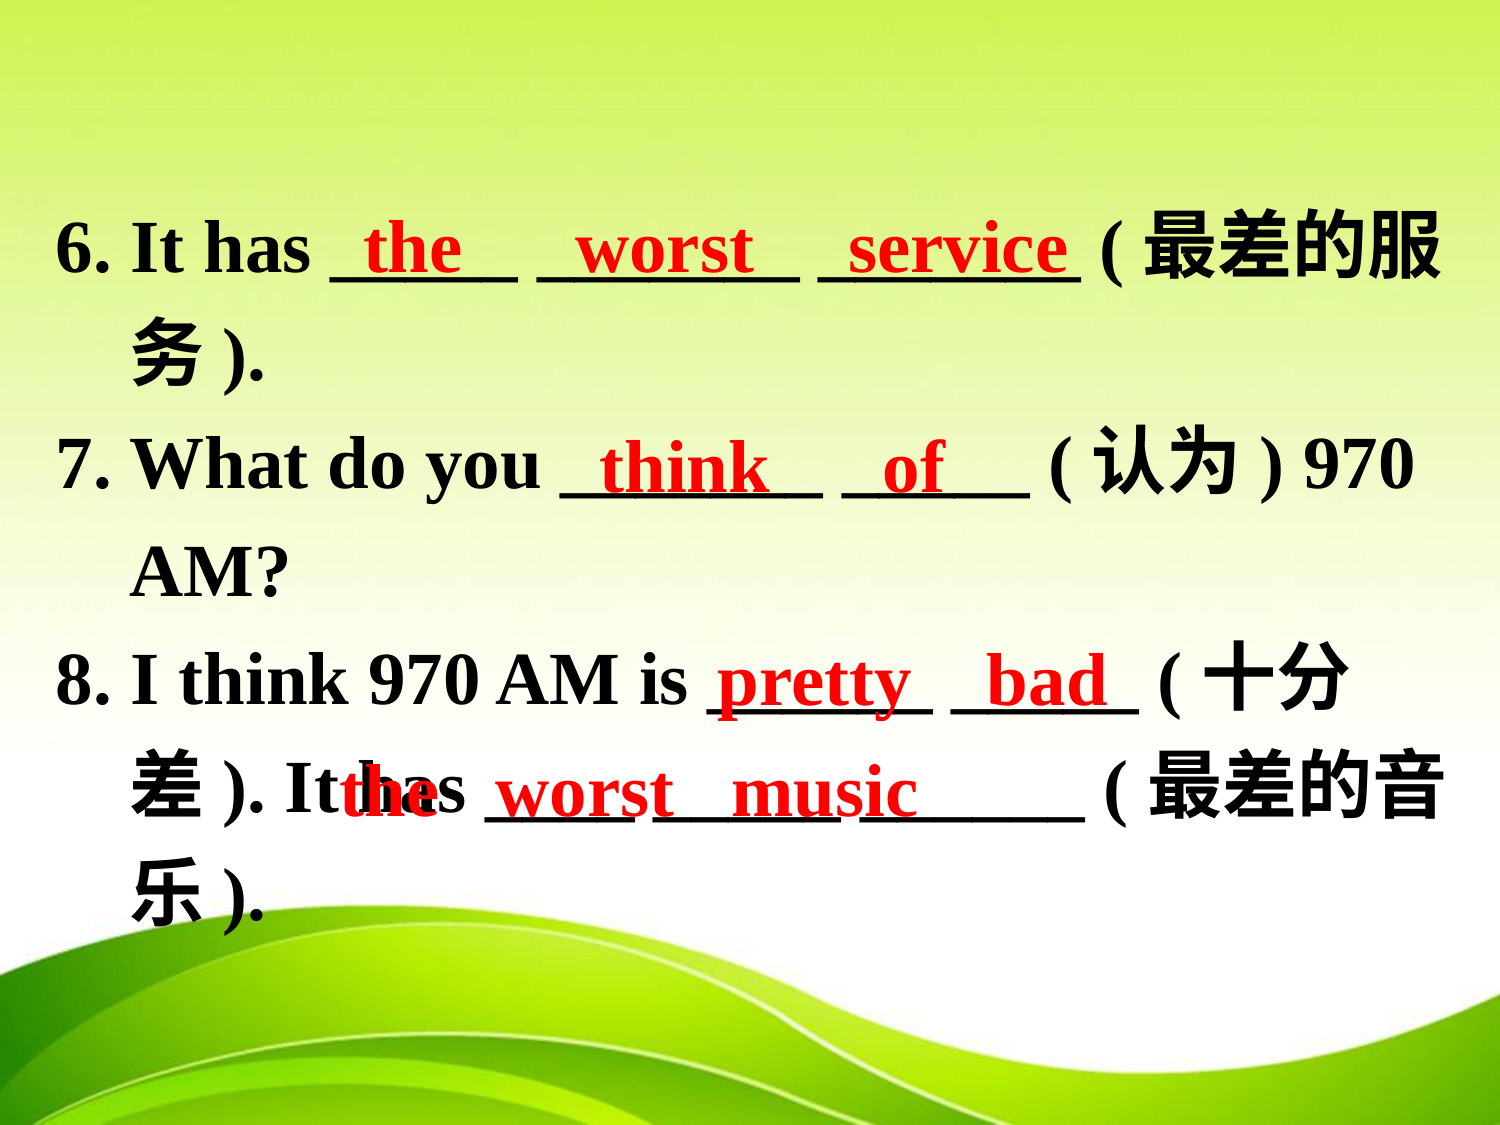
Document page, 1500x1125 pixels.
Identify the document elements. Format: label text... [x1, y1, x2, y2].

text_box think of [584, 392, 1093, 515]
text_box the worst service [348, 172, 1341, 296]
text_box the worst music [324, 716, 1016, 839]
text_box pretty bad [702, 604, 1223, 728]
picture [0, 0, 1500, 1125]
text_box 6. It has _____ _______ _______ (最差的服务). 7. What do you _______ _____ (认为) 970 AM? 8. I think 970 AM is ______ _____ (十分差). It has ____ _____ ______ (最差的音乐). [41, 172, 1471, 976]
